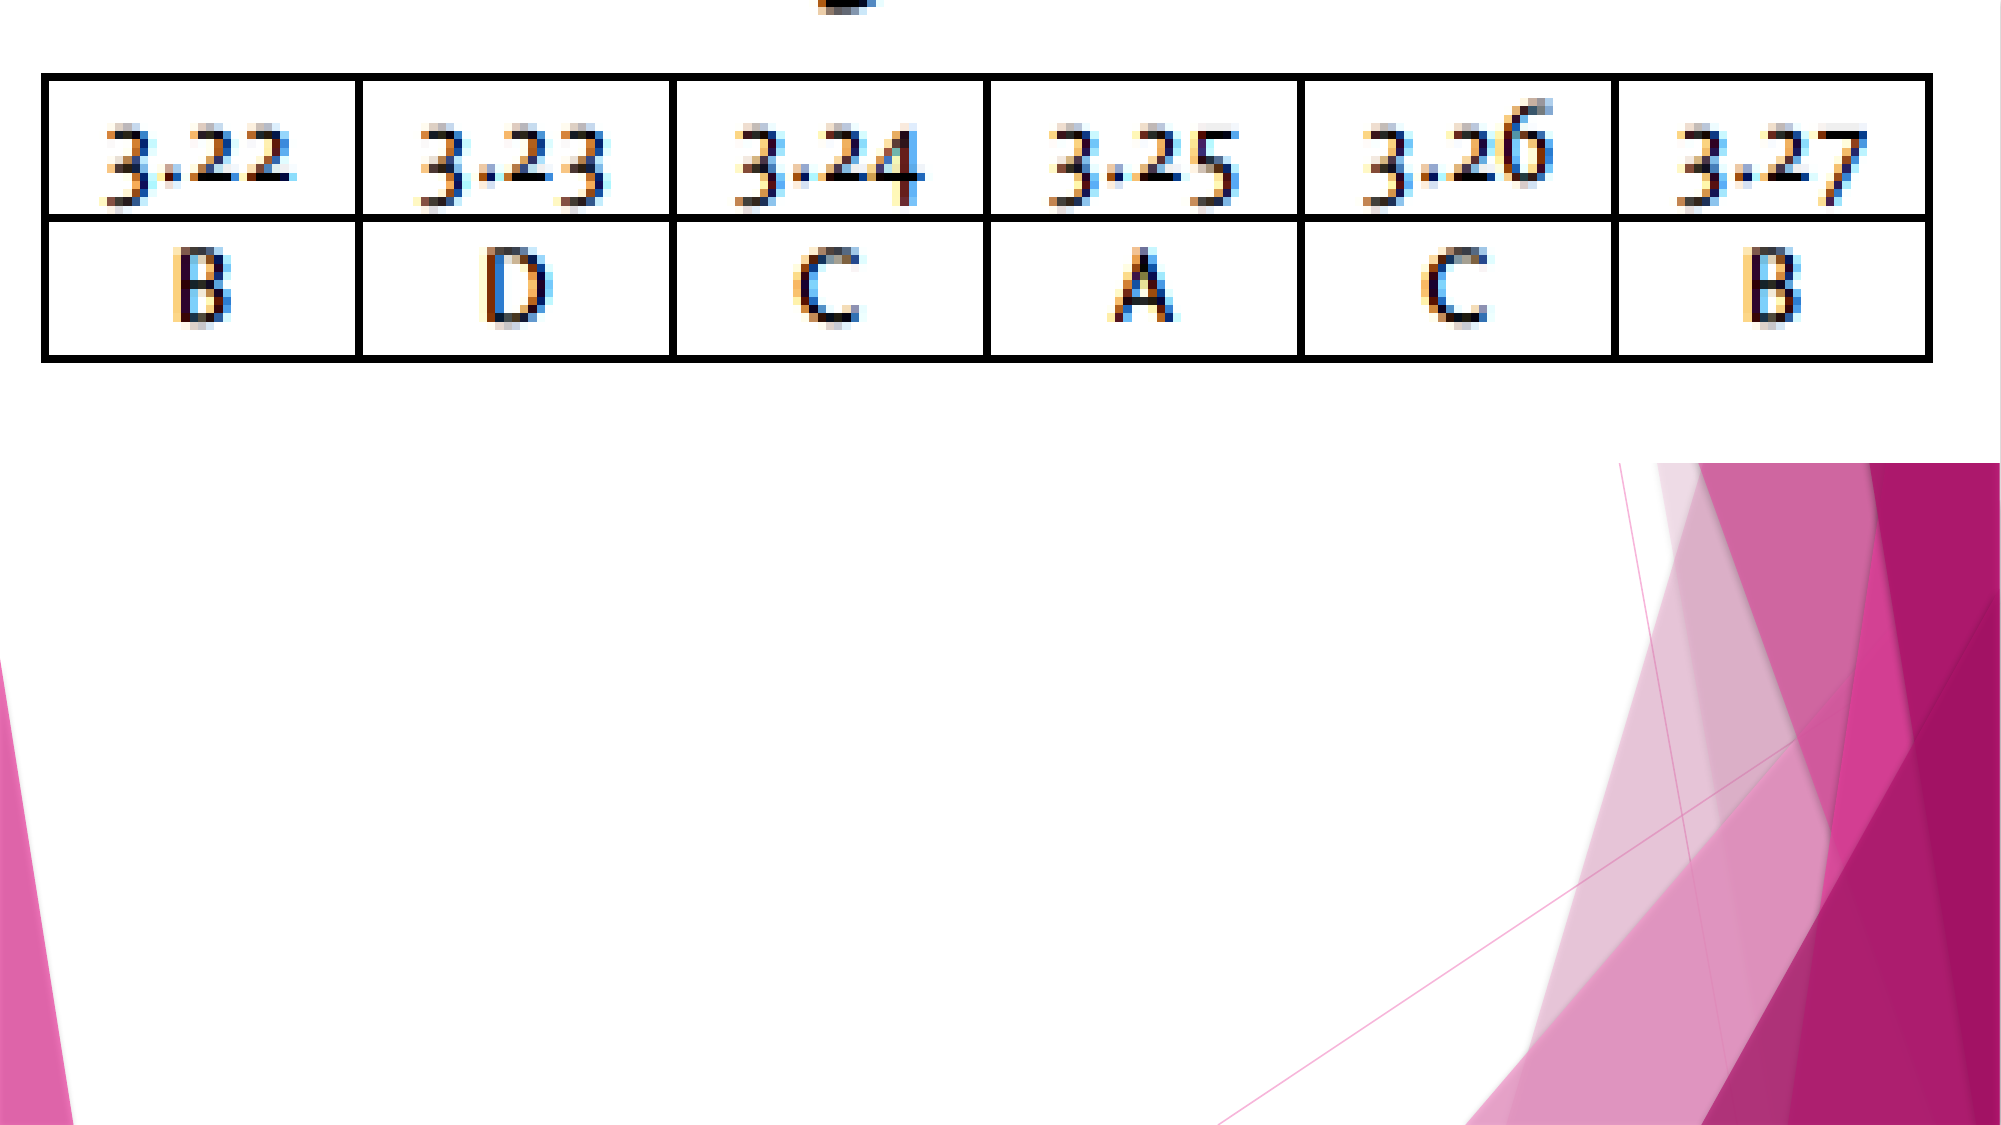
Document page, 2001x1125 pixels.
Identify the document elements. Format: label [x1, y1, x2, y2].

picture [0, 0, 2000, 464]
